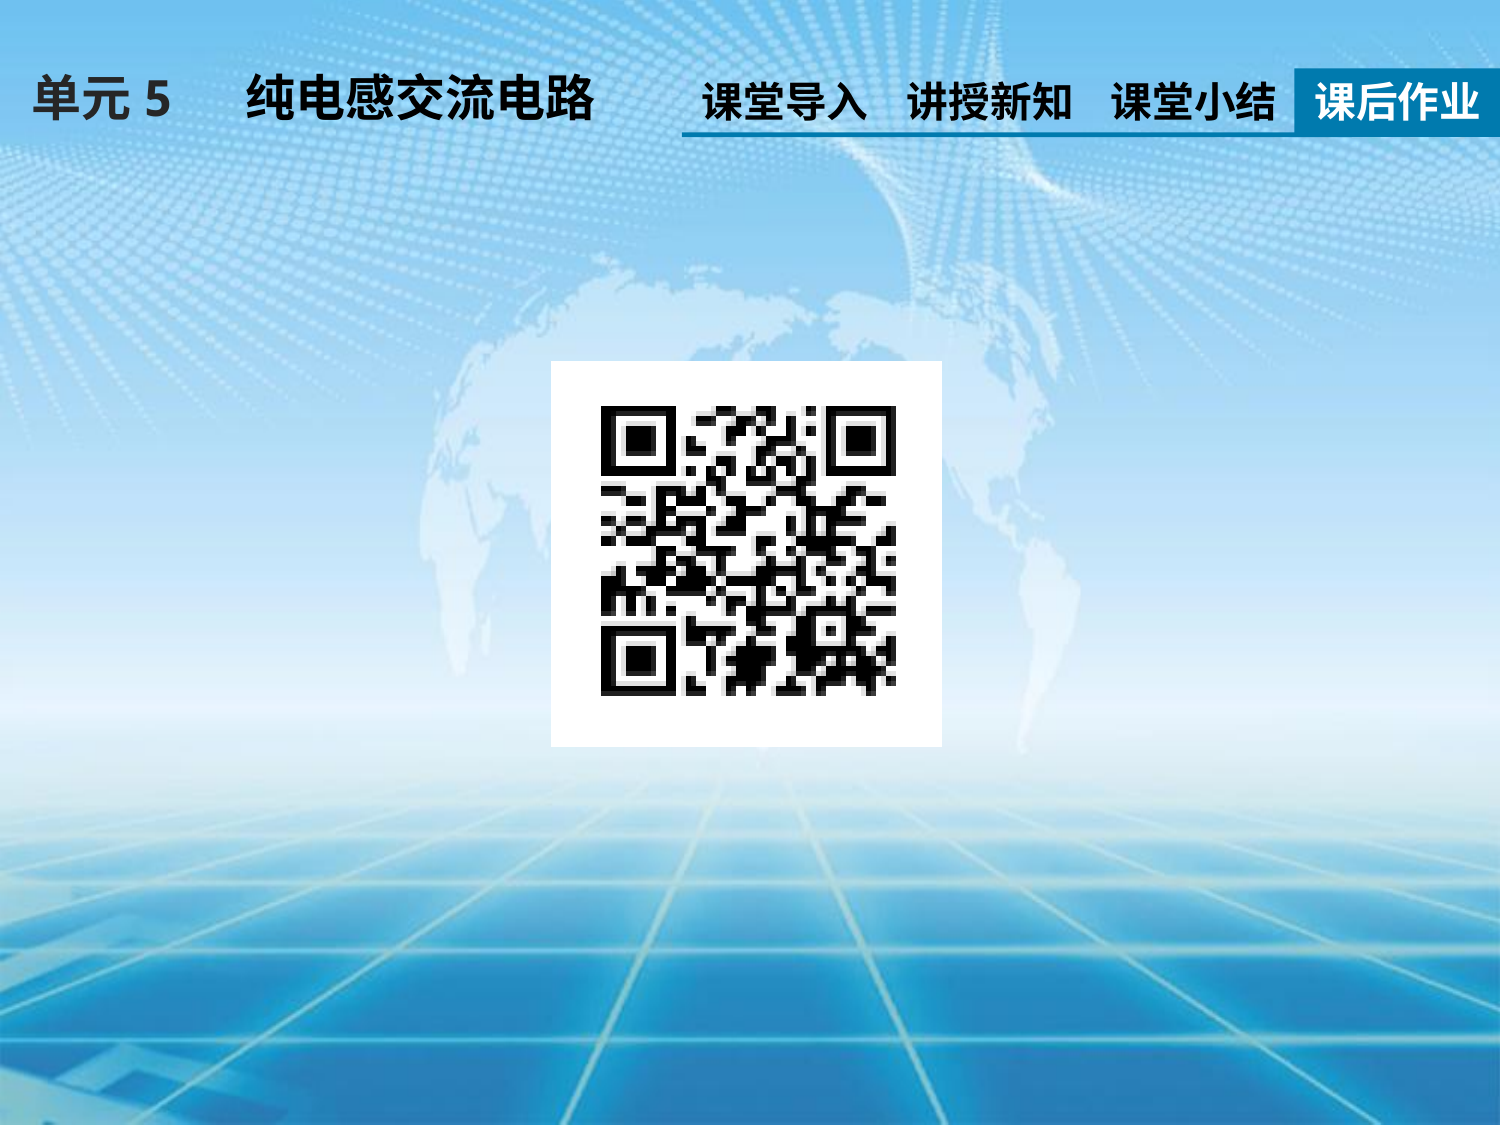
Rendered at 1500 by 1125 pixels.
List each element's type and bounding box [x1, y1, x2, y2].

picture [0, 0, 1500, 1125]
text_box [16, 59, 1500, 135]
